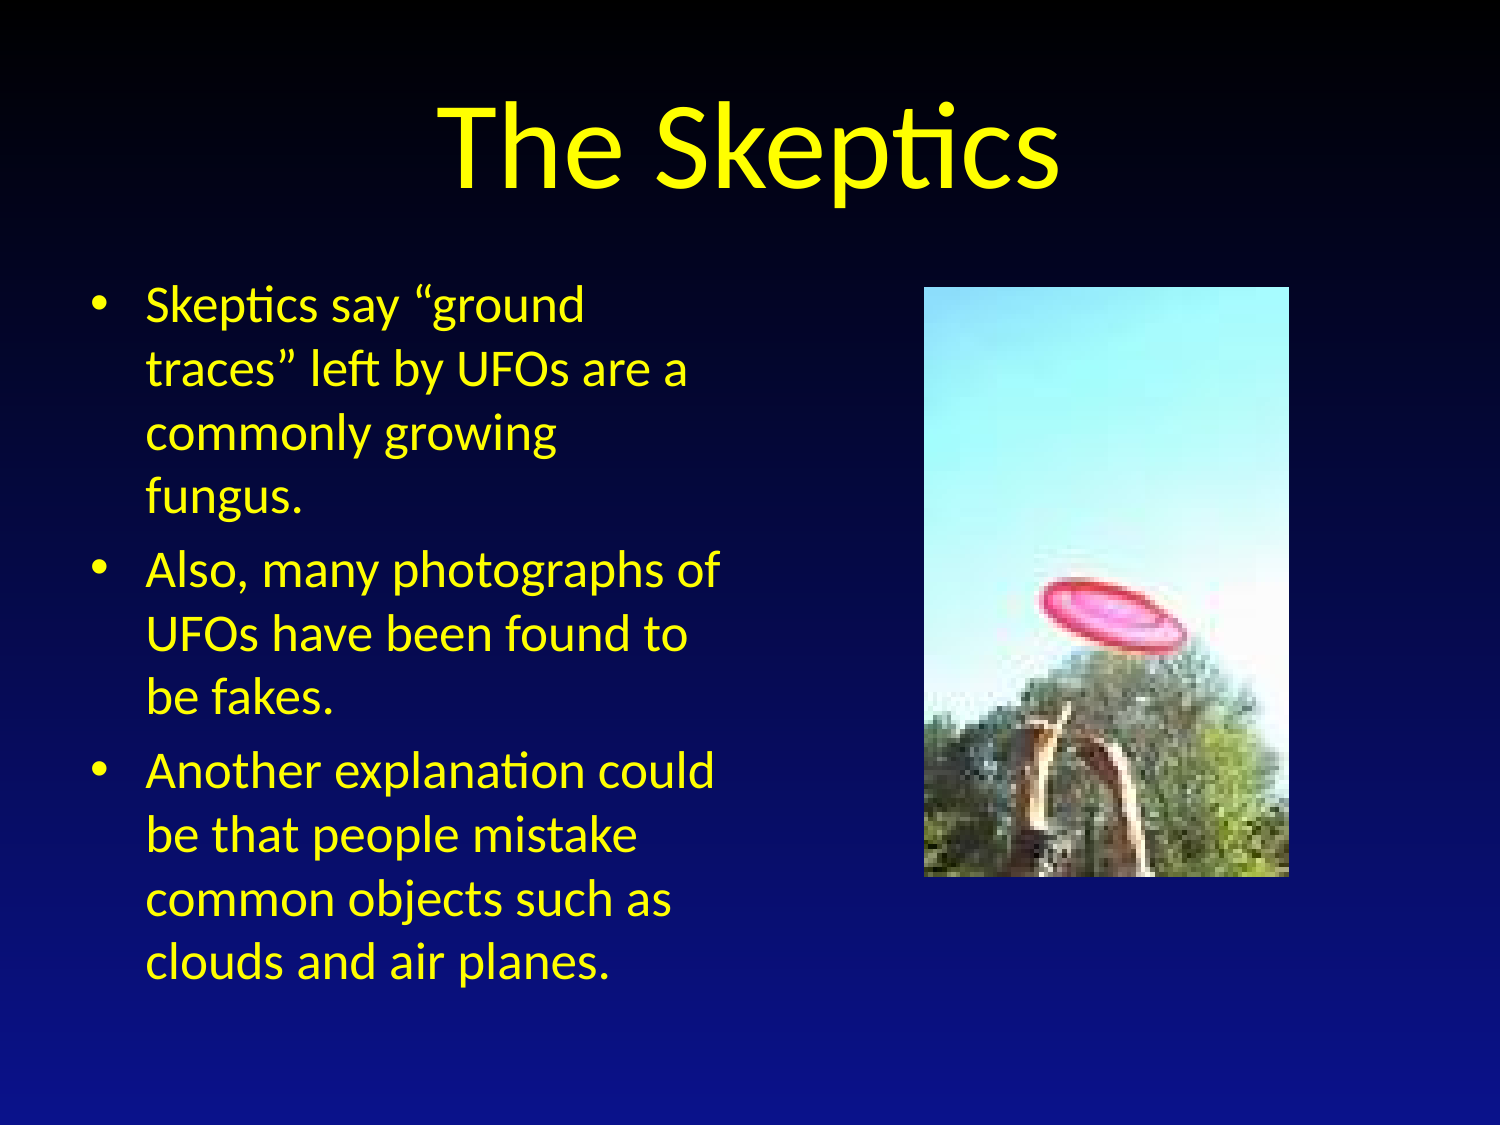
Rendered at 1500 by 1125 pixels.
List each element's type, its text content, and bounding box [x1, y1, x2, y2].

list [924, 287, 1289, 877]
list Skeptics say “ground traces” left by UFOs are a commonly growing fungus. Also, many photographs of UFOs have been found to be fakes. Another explanation could be that people mistake common objects such as clouds and air planes. [75, 262, 738, 1005]
title The Skeptics [75, 45, 1425, 233]
